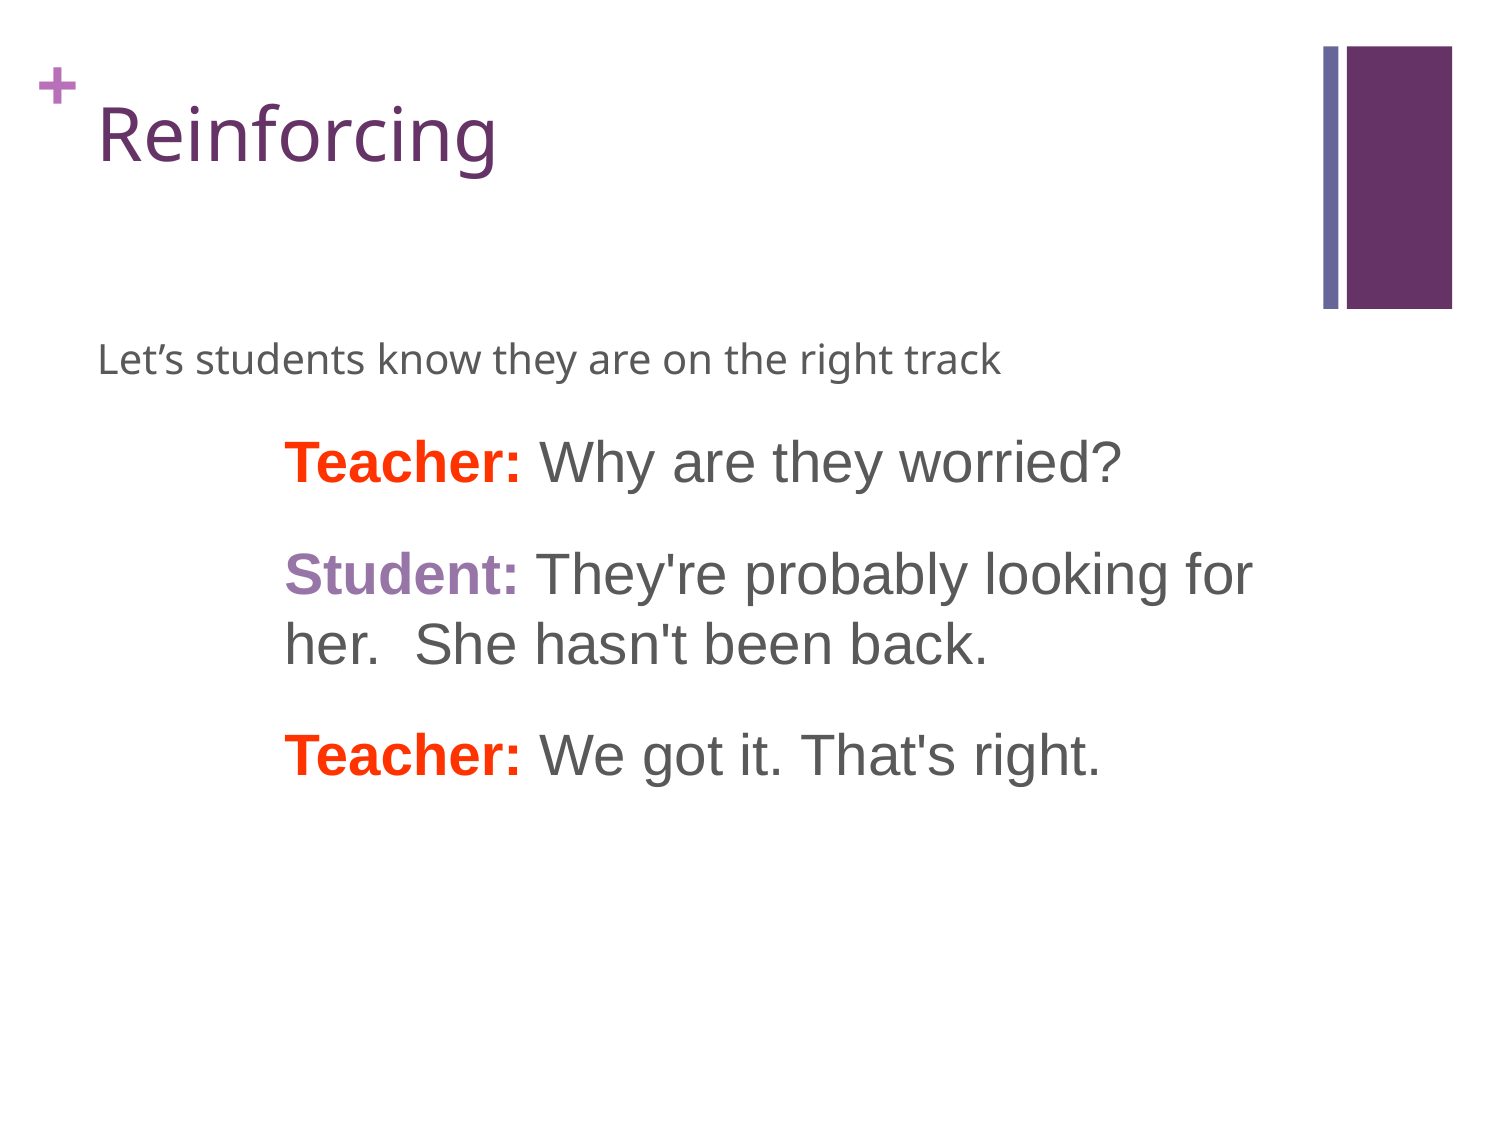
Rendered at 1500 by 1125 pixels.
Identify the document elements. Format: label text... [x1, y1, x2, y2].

title Reinforcing [81, 79, 1322, 263]
list Let’s students know they are on the right track Teacher: Why are they worried? Student: They're probably looking for her. She hasn't been back. Teacher: We got it. That's right. [81, 324, 1322, 1005]
